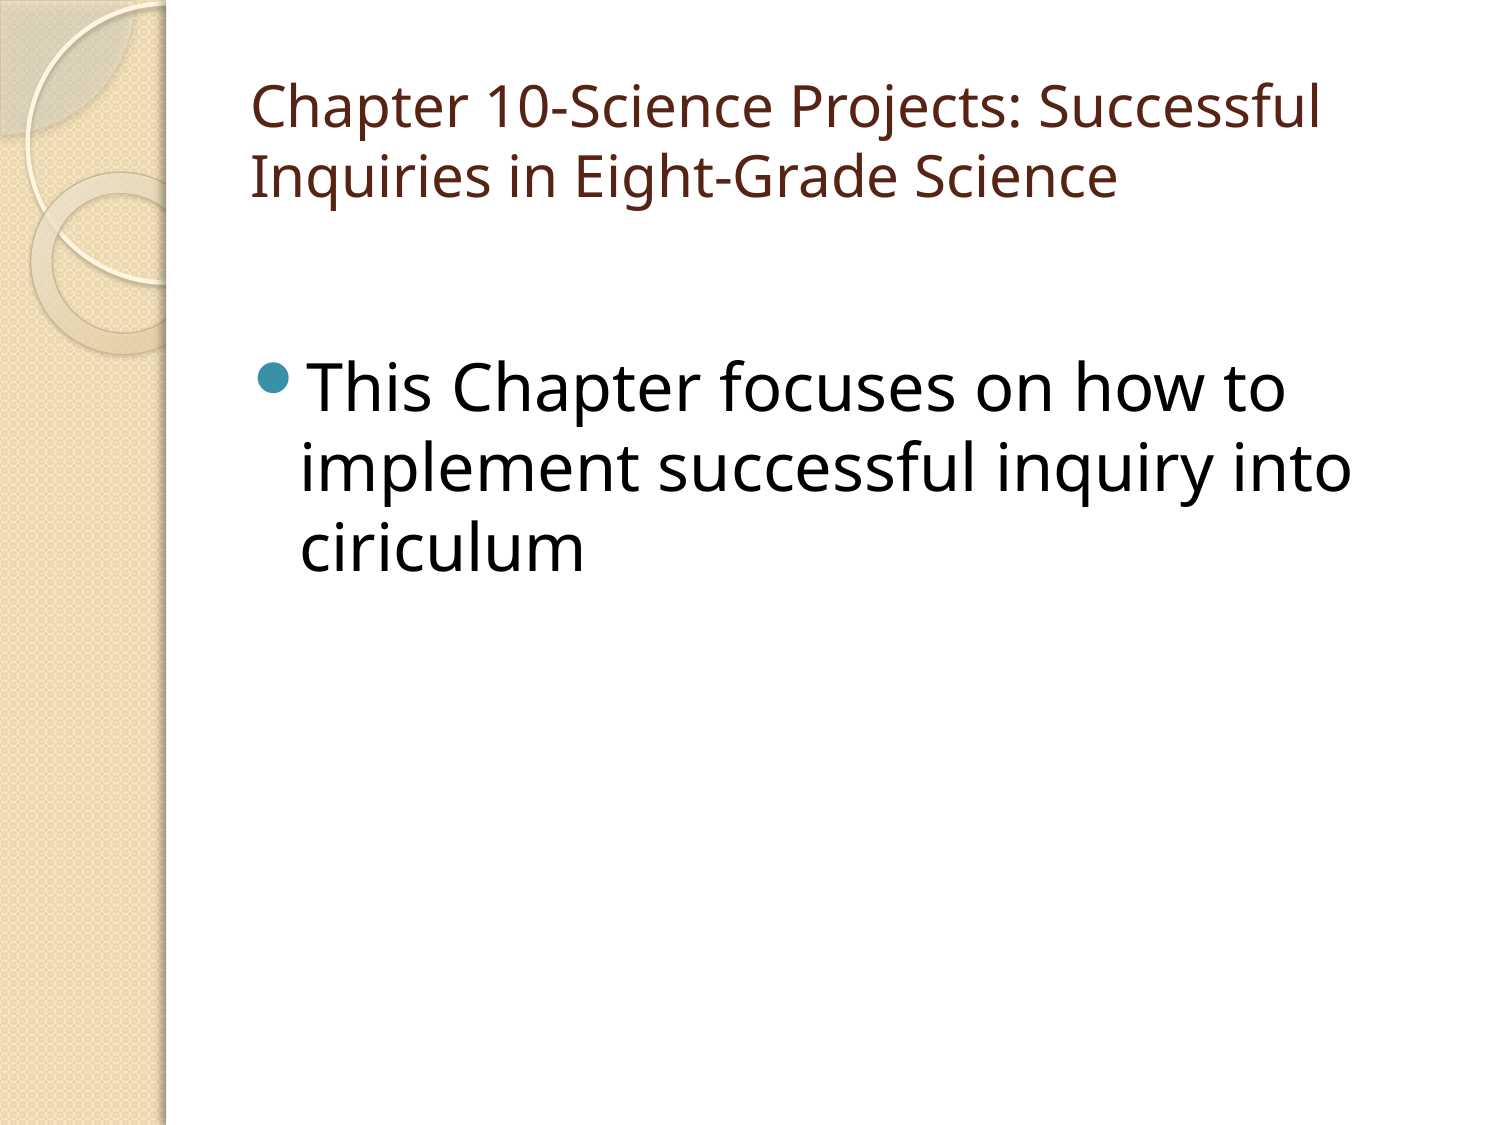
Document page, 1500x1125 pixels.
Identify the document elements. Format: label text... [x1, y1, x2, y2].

title Chapter 10-Science Projects: Successful Inquiries in Eight-Grade Science [235, 45, 1466, 233]
list This Chapter focuses on how to implement successful inquiry into ciriculum [225, 337, 1455, 838]
